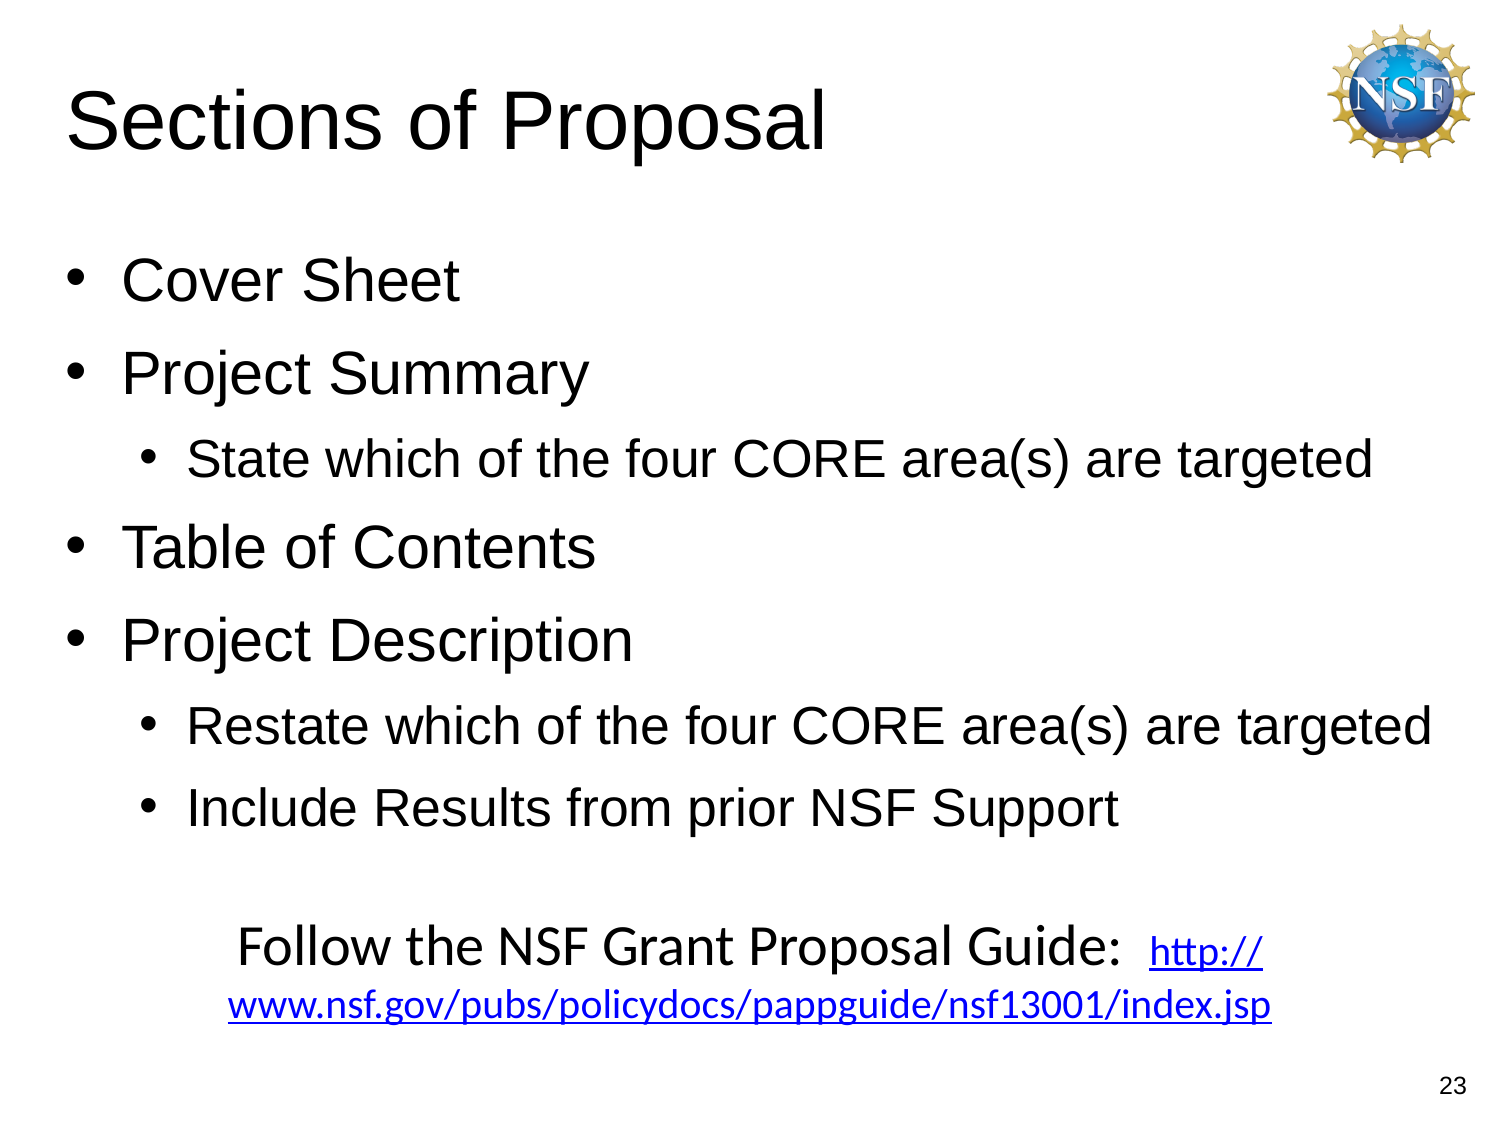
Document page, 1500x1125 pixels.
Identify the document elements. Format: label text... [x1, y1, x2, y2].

title Sections of Proposal [50, 45, 1300, 188]
picture [1327, 24, 1475, 163]
text_box Follow the NSF Grant Proposal Guide: http://www.nsf.gov/pubs/policydocs/pappguide/nsf13001/index.jsp [125, 899, 1375, 1075]
list Cover Sheet Project Summary State which of the four CORE area(s) are targeted Table of Contents Project Description Restate which of the four CORE area(s) are targeted Include Results from prior NSF Support [50, 224, 1450, 875]
